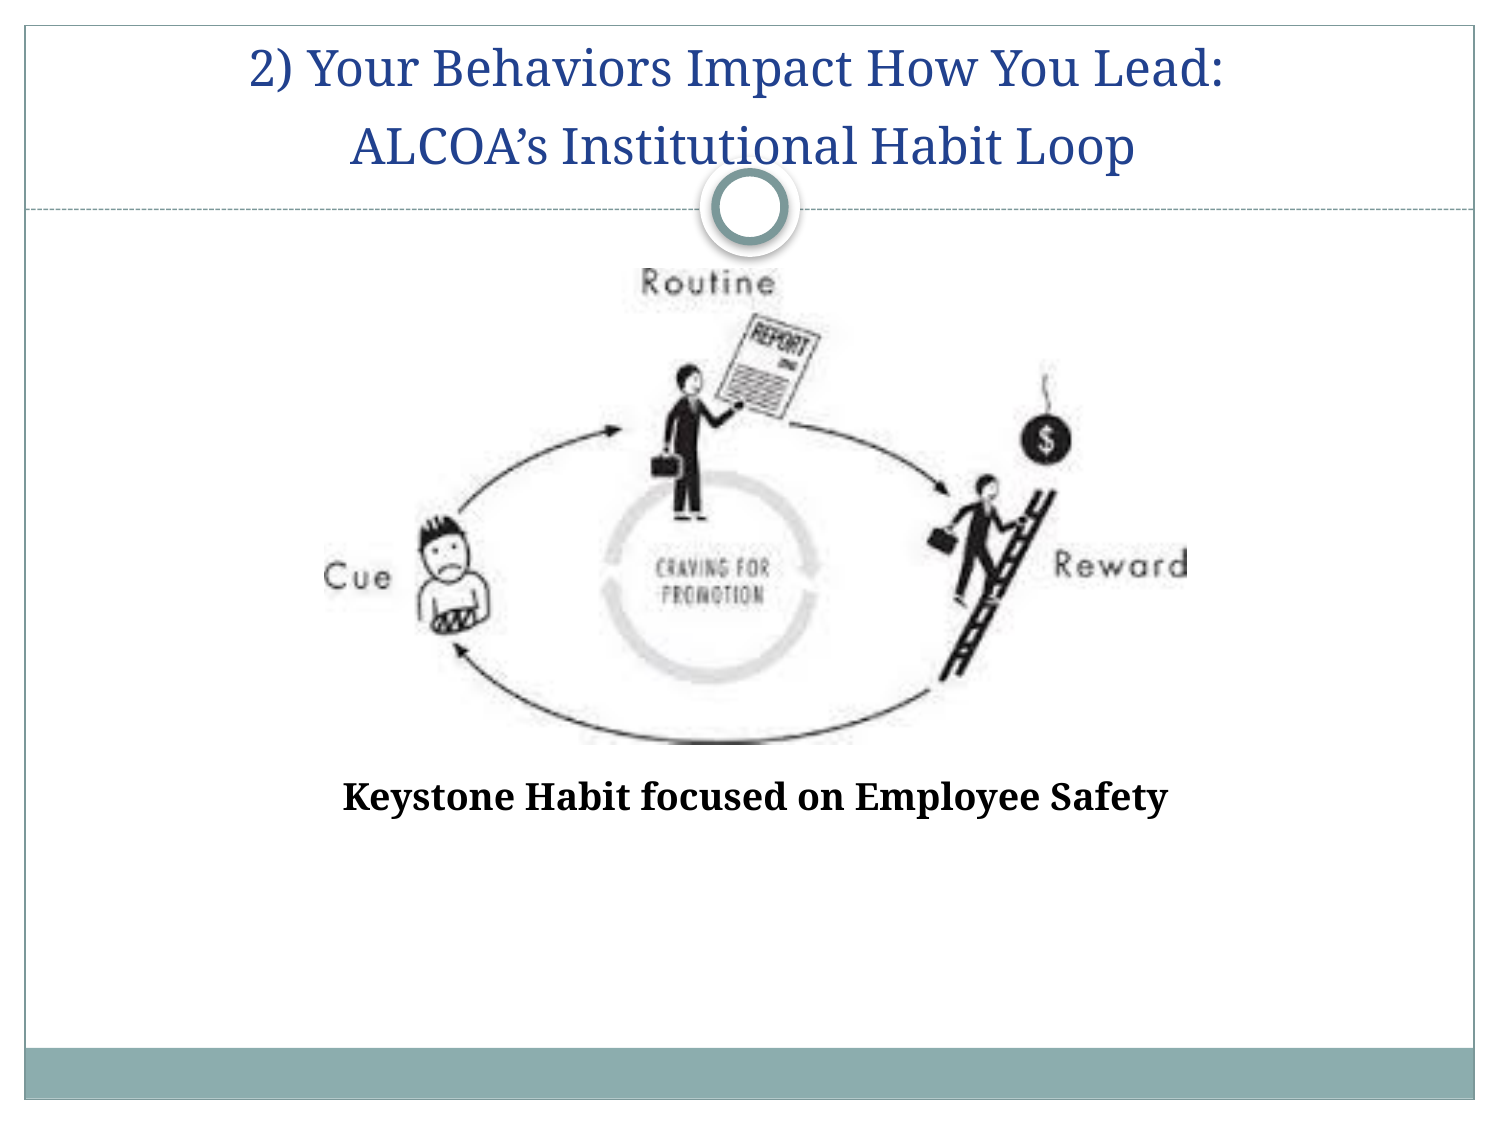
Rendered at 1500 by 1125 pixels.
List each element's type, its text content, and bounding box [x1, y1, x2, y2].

text_box Keystone Habit focused on Employee Safety [112, 765, 1400, 825]
picture [324, 267, 1188, 746]
list 2) Your Behaviors Impact How You Lead: ALCOA’s Institutional Habit Loop [37, 24, 1450, 188]
